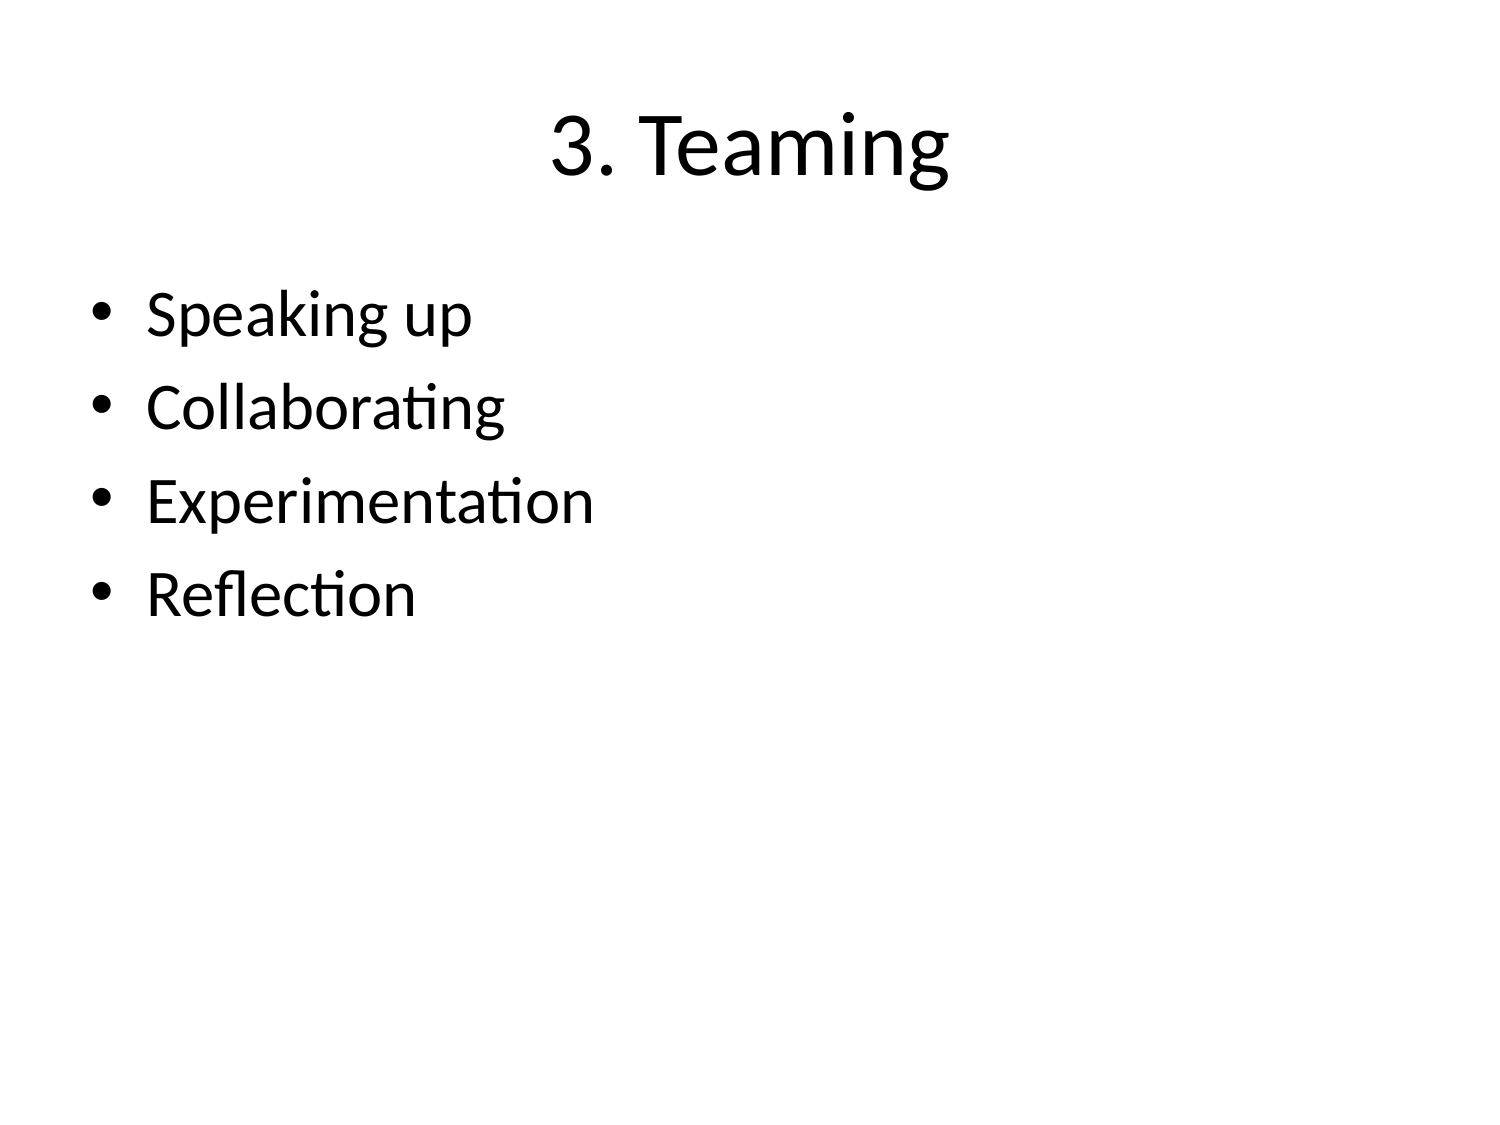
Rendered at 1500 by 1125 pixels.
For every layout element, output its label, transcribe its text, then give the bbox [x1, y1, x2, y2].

title 3. Teaming [75, 45, 1425, 233]
list Speaking up Collaborating Experimentation Reflection [75, 262, 1425, 1005]
